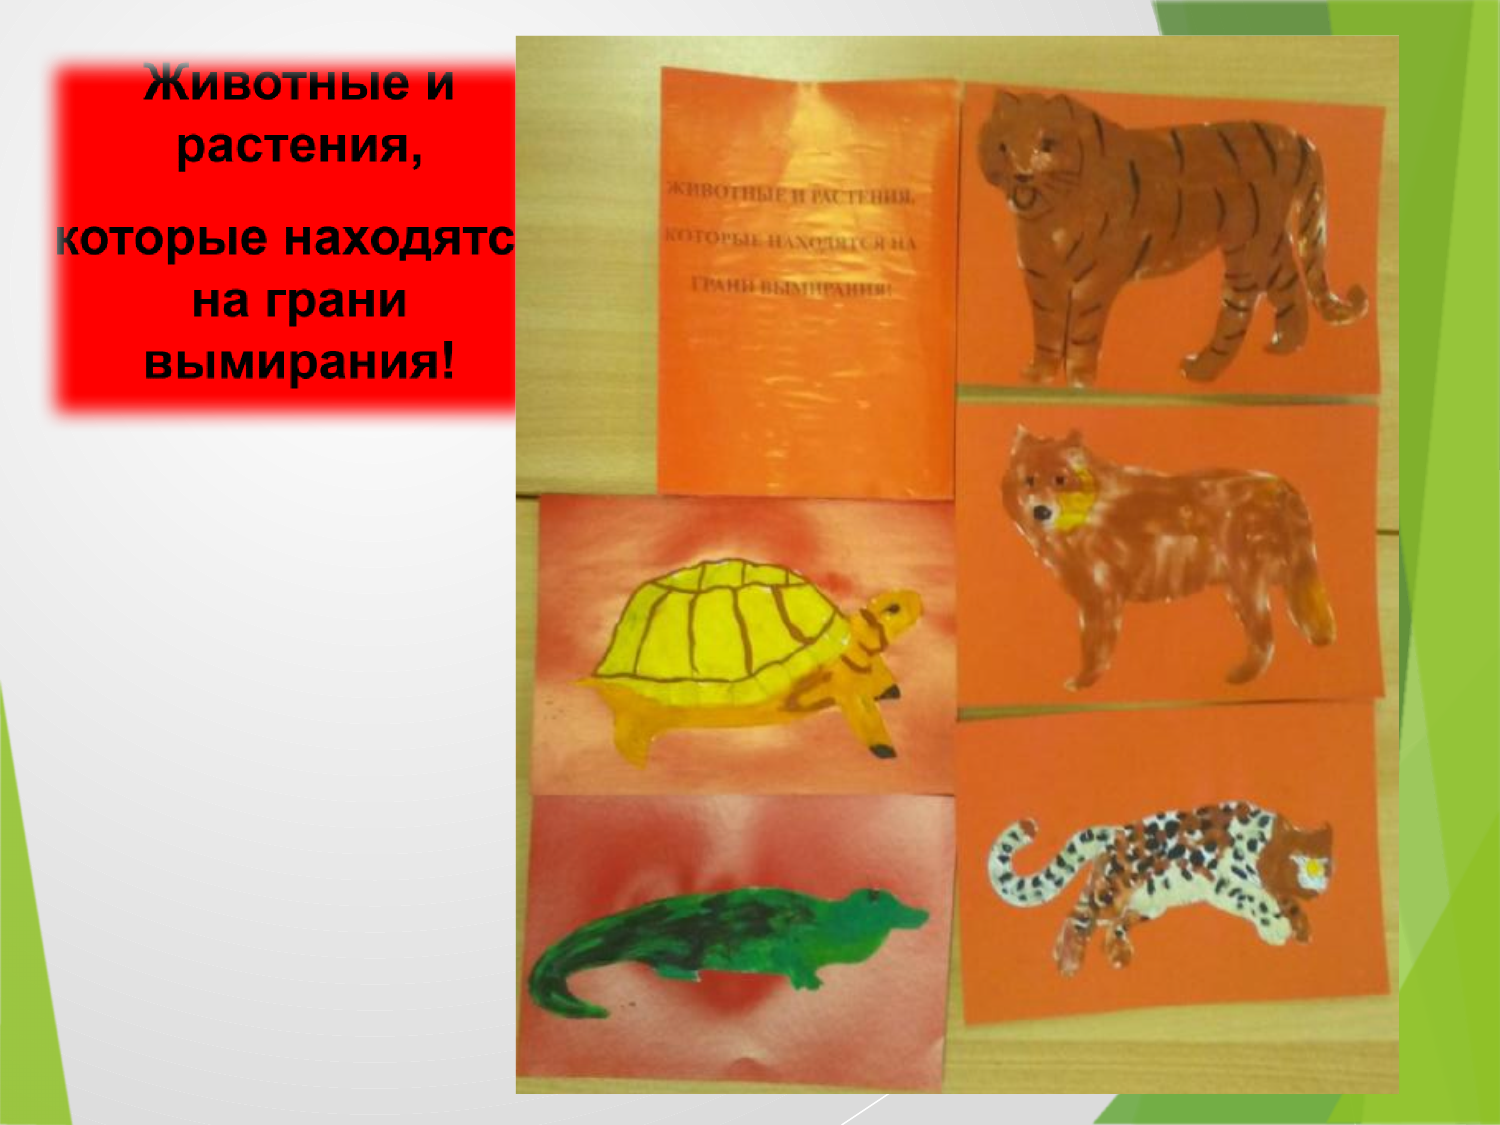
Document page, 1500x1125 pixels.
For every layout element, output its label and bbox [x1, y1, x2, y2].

picture [516, 1007, 1399, 1094]
picture [38, 36, 1485, 1005]
